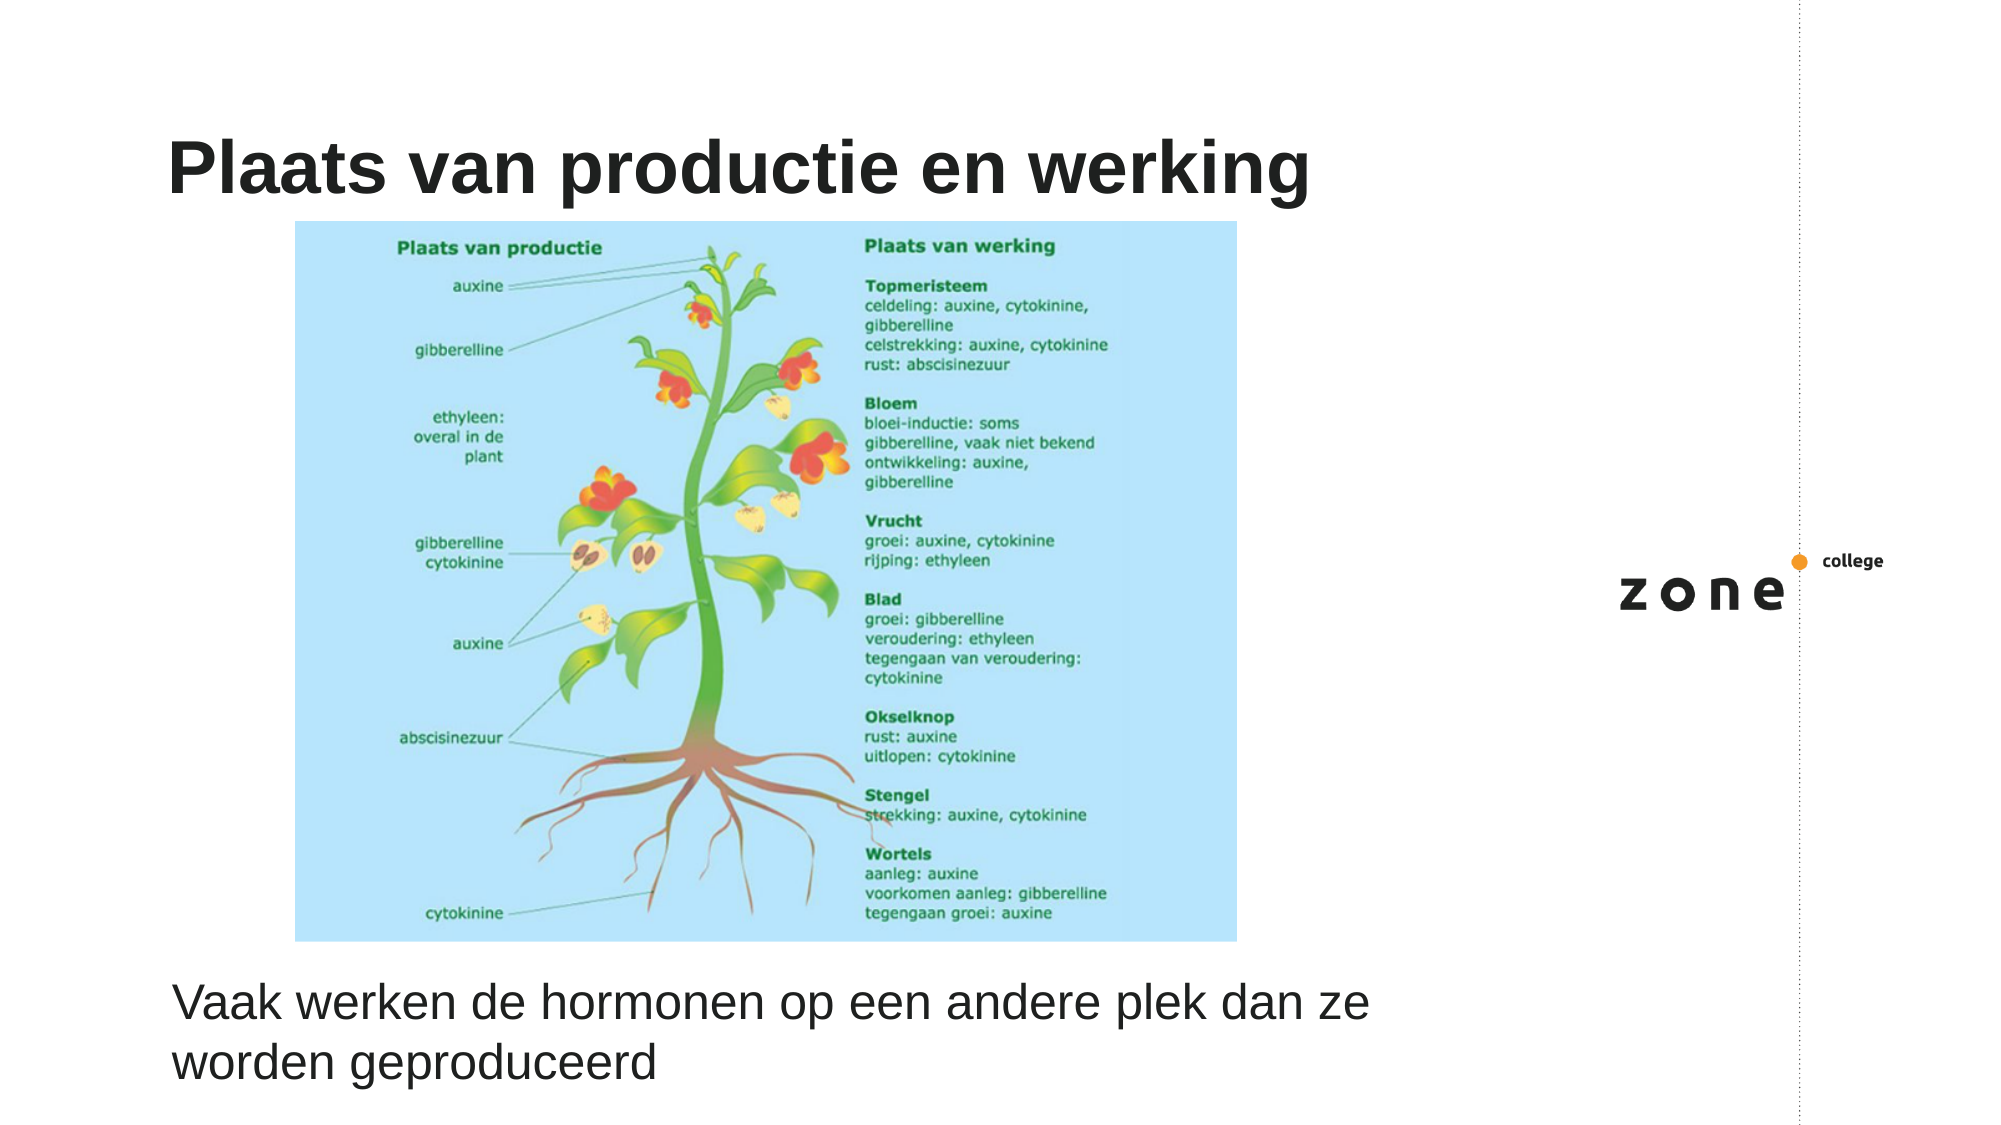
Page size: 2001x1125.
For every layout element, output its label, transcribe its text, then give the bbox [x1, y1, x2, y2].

picture [295, 221, 1237, 944]
list Vaak werken de hormonen op een andere plek dan ze worden geproduceerd [171, 309, 1534, 1108]
title Plaats van productie en werking [167, 128, 1817, 256]
picture [1596, 0, 2001, 1125]
